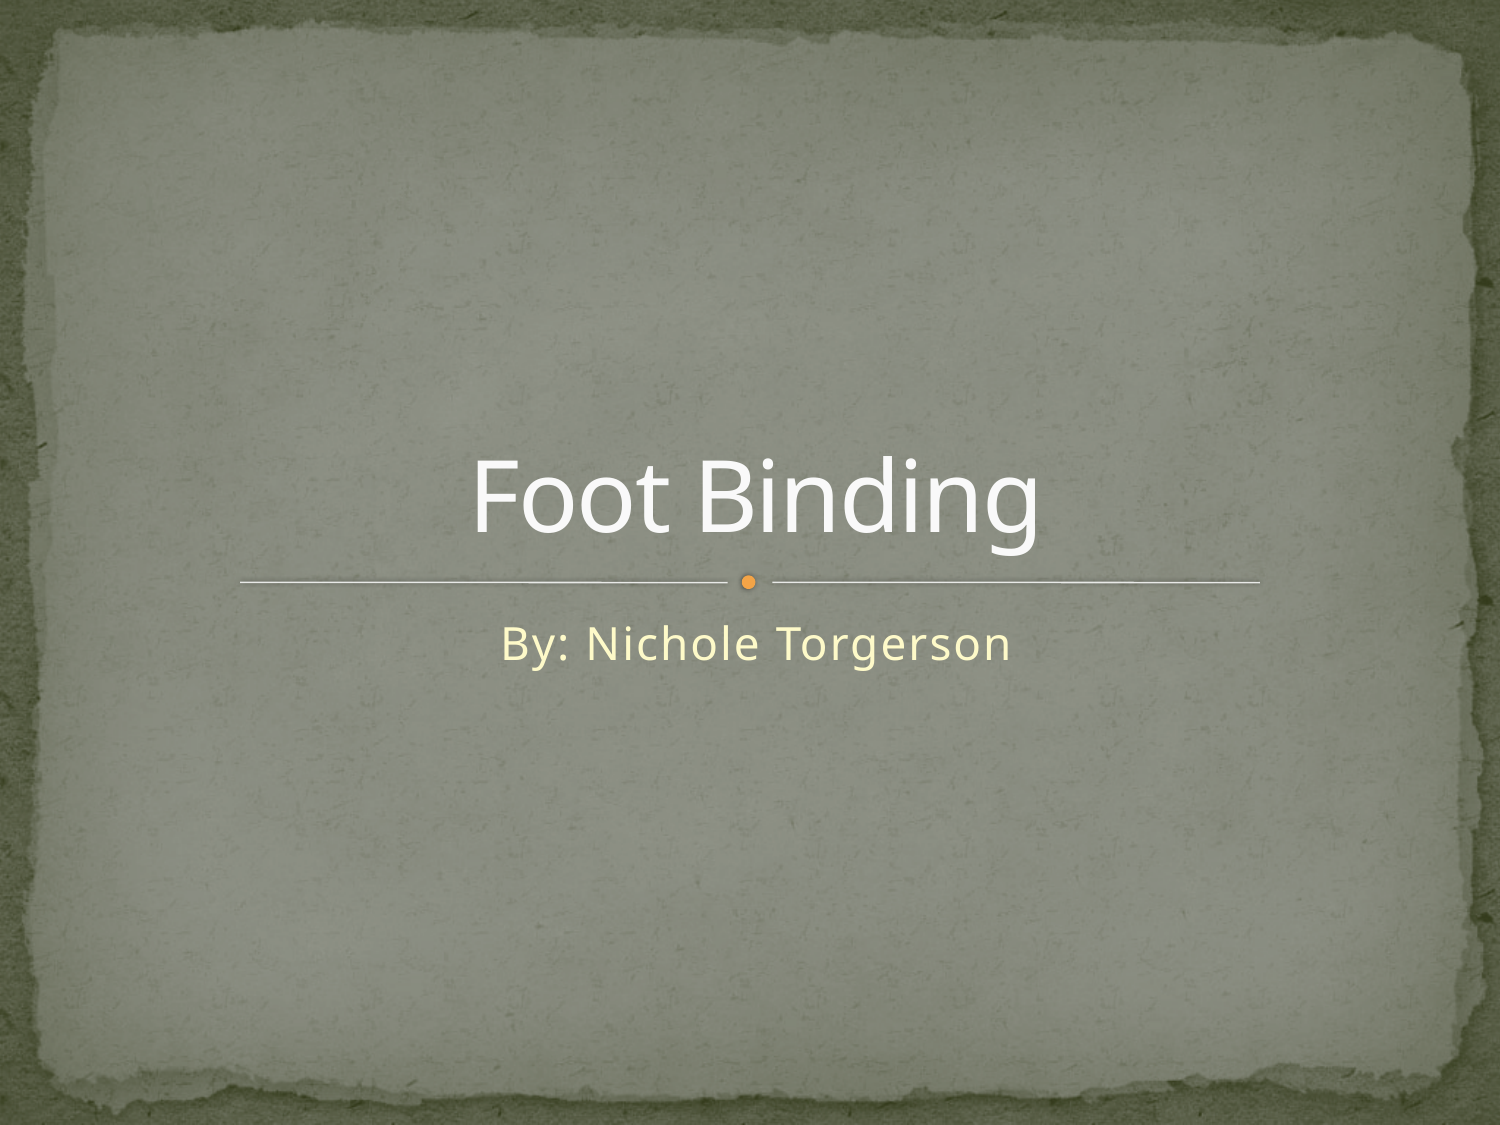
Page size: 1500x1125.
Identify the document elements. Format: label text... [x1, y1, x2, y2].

title Foot Binding [74, 235, 1438, 561]
subtitle By: Nichole Torgerson [75, 606, 1438, 795]
